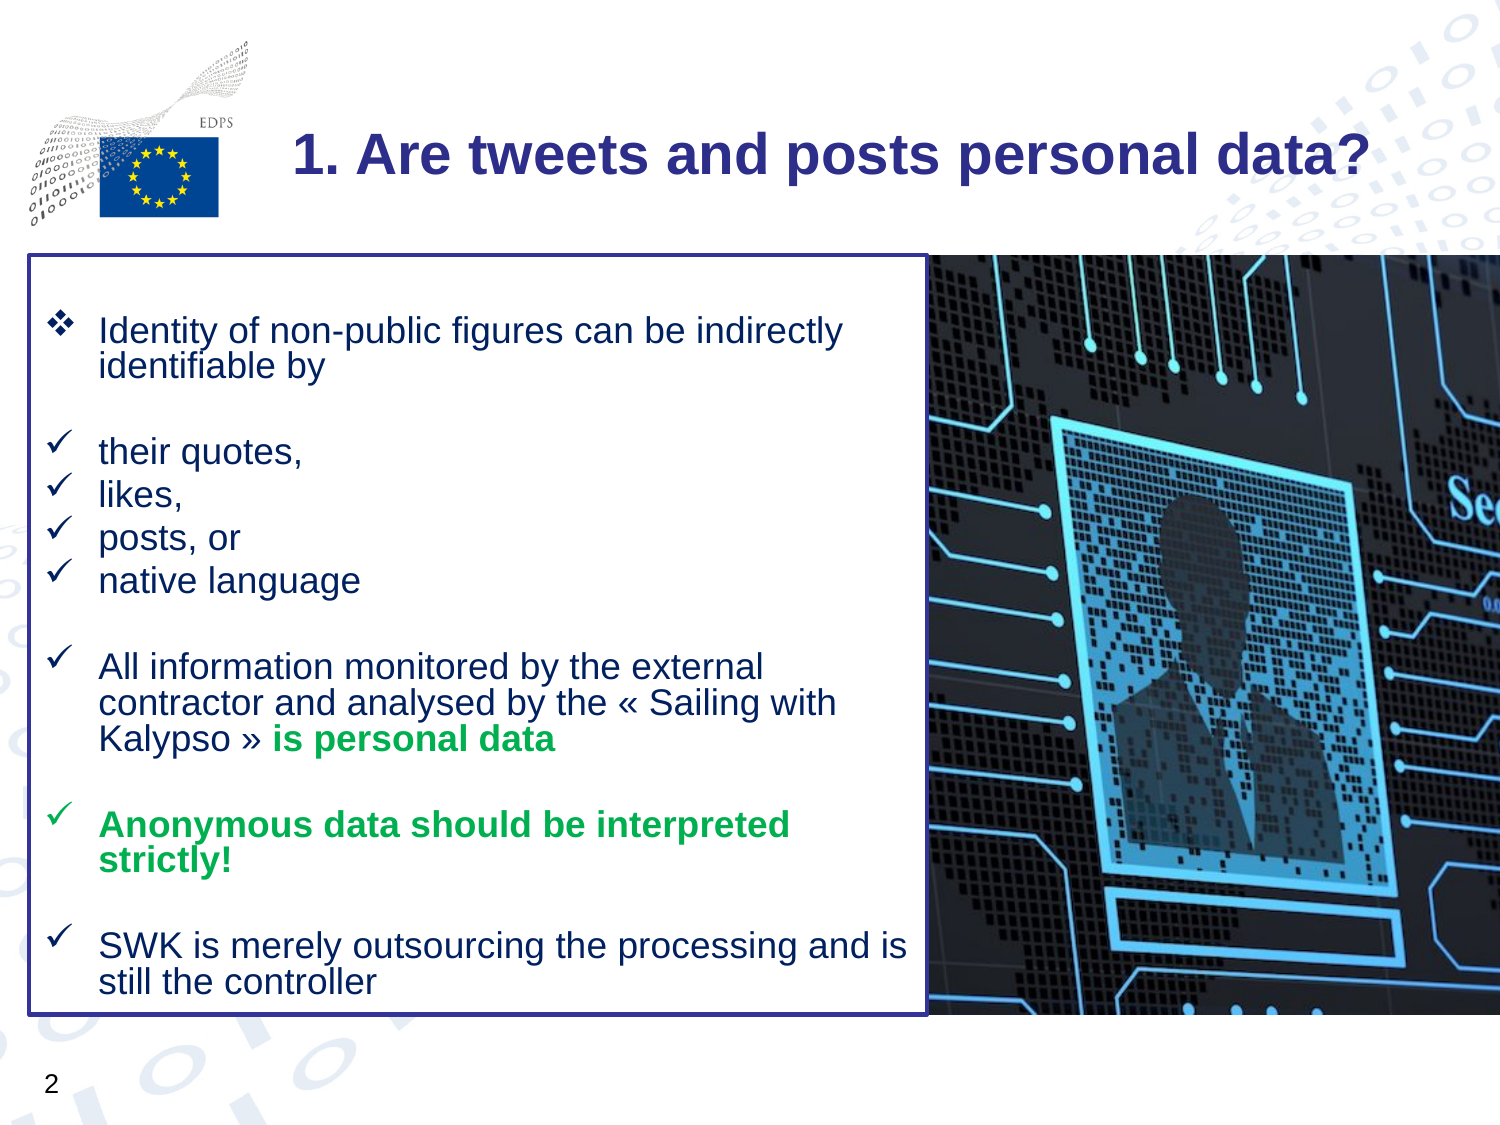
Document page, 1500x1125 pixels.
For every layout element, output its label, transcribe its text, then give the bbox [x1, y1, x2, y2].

list Identity of non-public figures can be indirectly identifiable by their quotes, likes, posts, or native language All information monitored by the external contractor and analysed by the « Sailing with Kalypso » is personal data Anonymous data should be interpreted strictly! SWK is merely outsourcing the processing and is still the controller [27, 253, 493, 1017]
picture [0, 0, 1500, 1125]
title 1. Are tweets and posts personal data? [277, 108, 1424, 209]
slide_number 2 [29, 1058, 380, 1125]
